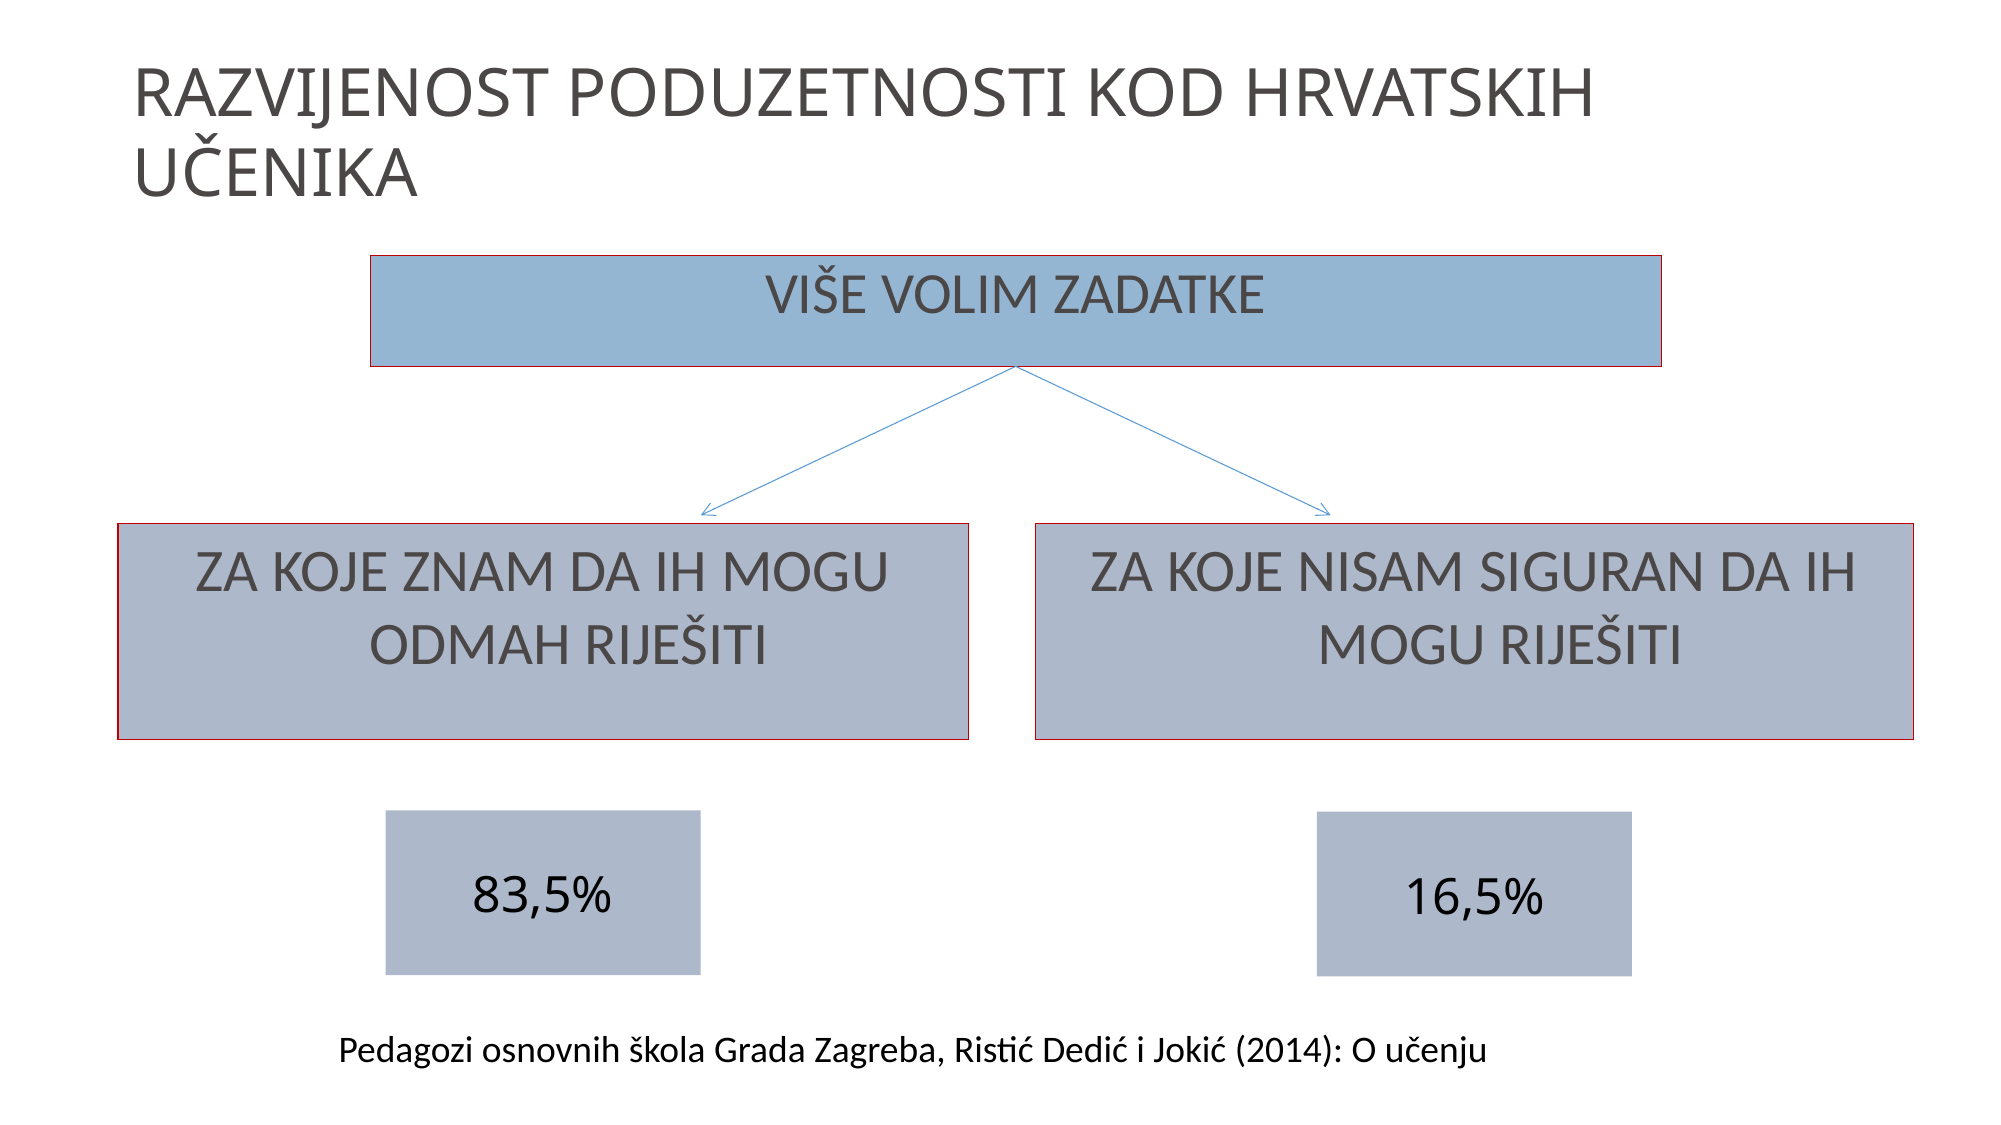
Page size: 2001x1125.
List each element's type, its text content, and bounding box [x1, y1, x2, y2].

text_box ZA KOJE NISAM SIGURAN DA IH MOGU RIJEŠITI [1035, 523, 1914, 740]
text_box 83,5% [385, 810, 701, 976]
text_box ZA KOJE ZNAM DA IH MOGU ODMAH RIJEŠITI [117, 523, 969, 740]
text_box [700, 366, 1015, 516]
text_box 16,5% [1316, 811, 1632, 977]
list VIŠE VOLIM ZADATKE [370, 255, 1662, 367]
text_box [1015, 366, 1331, 516]
text_box RAZVIJENOST PODUZETNOSTI KOD HRVATSKIH UČENIKA [117, 42, 1914, 218]
text_box Pedagozi osnovnih škola Grada Zagreba, Ristić Dedić i Jokić (2014): O učenju [323, 1017, 1708, 1078]
